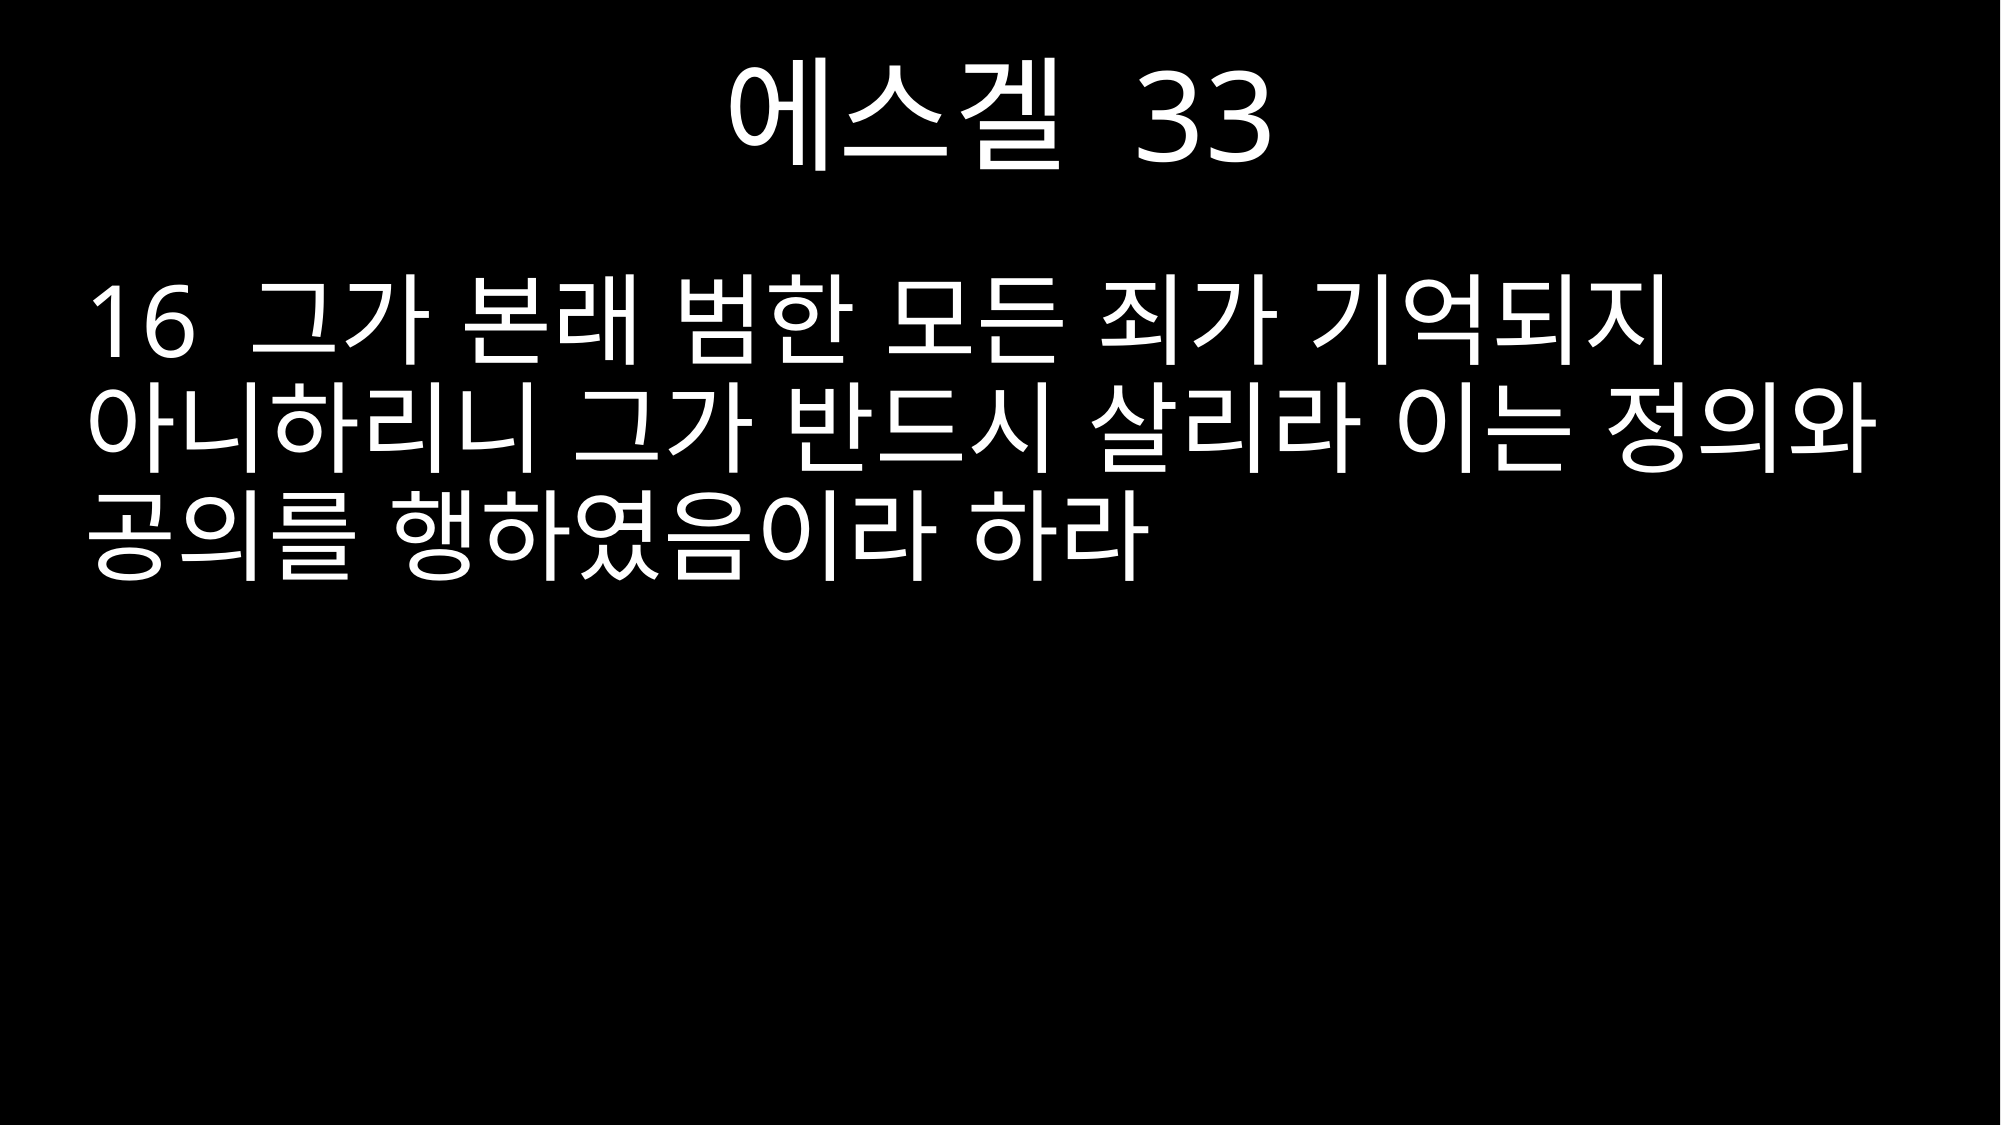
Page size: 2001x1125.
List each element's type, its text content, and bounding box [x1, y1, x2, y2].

picture [0, 0, 2001, 1125]
list 16 그가 본래 범한 모든 죄가 기억되지 아니하리니 그가 반드시 살리라 이는 정의와 공의를 행하였음이라 하라 [69, 263, 1953, 423]
footer 에스겔 33 [0, 32, 2000, 192]
